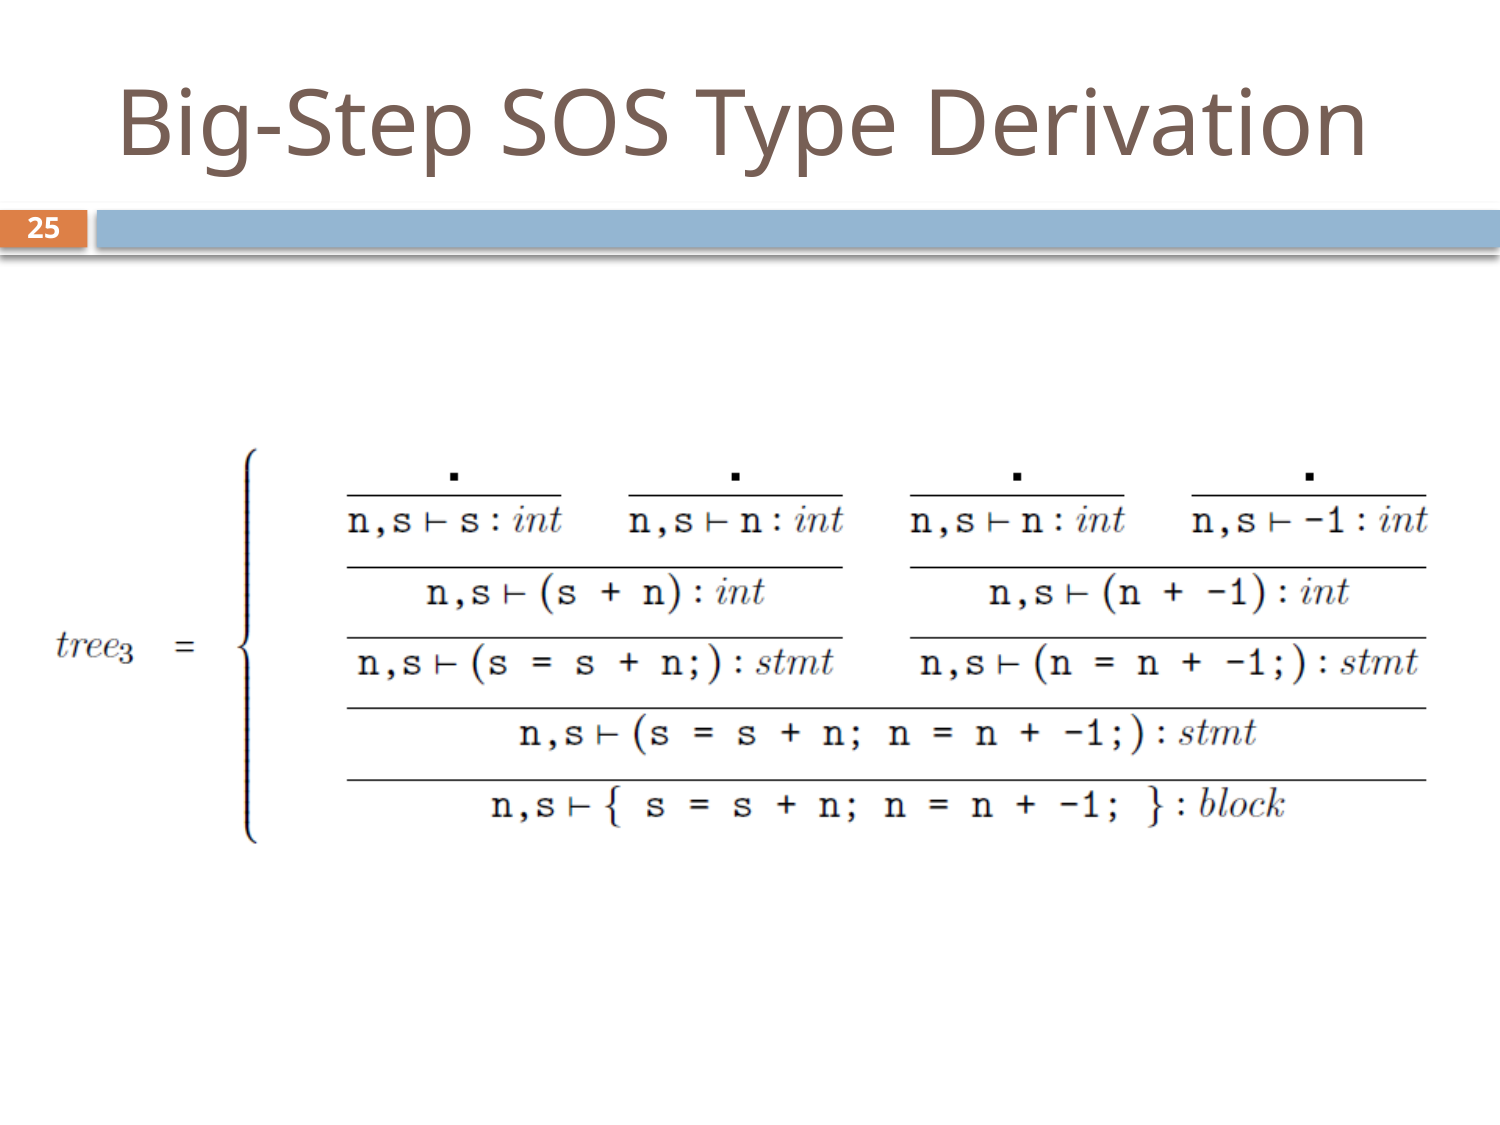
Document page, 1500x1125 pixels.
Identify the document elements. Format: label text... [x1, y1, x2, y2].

slide_number 25 [0, 208, 88, 249]
title Big-Step SOS Type Derivation [100, 37, 1438, 200]
picture [50, 419, 1450, 851]
